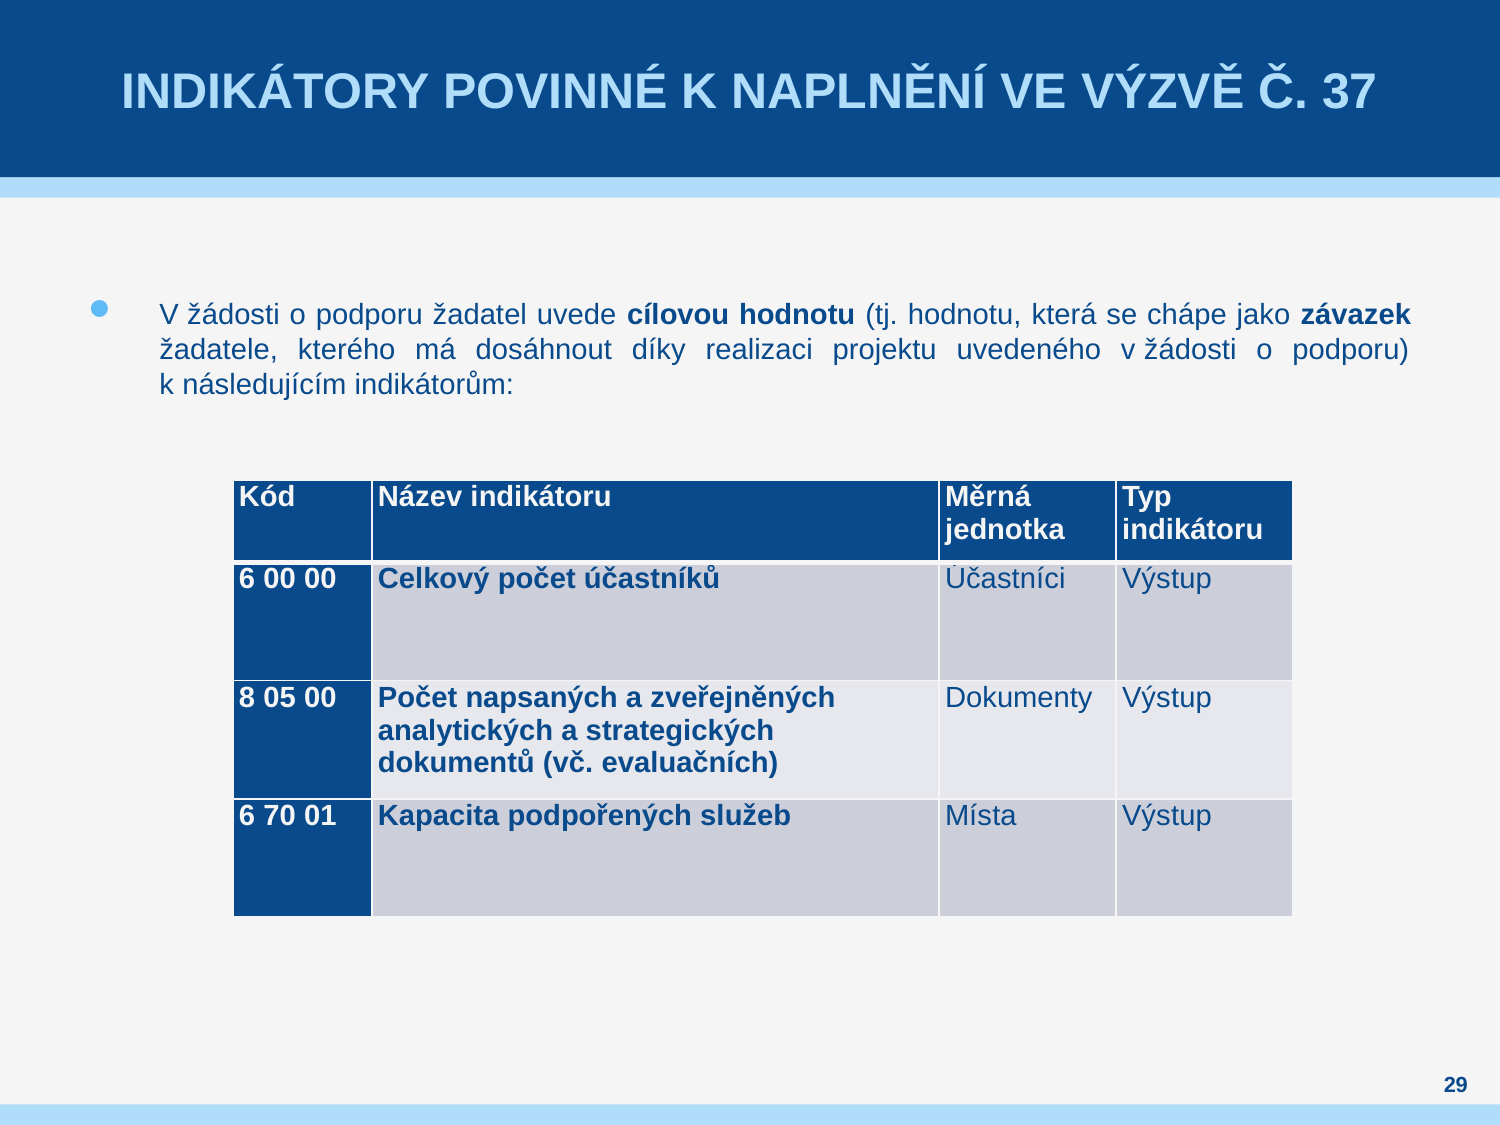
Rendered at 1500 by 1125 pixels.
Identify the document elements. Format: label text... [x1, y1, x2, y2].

table_header Měrná jednotka [940, 481, 1115, 560]
table_header Typ indikátoru [1117, 481, 1292, 560]
table_cell Výstup [1117, 681, 1292, 798]
table_cell Dokumenty [940, 681, 1115, 798]
table_cell Výstup [1117, 565, 1292, 680]
table_cell Místa [940, 800, 1115, 916]
table_cell Počet napsaných a zveřejněných analytických a strategických dokumentů (vč. evaluačních) [373, 681, 938, 798]
table_cell Účastníci [940, 565, 1115, 680]
table_cell Kapacita podpořených služeb [373, 800, 938, 916]
table_header Název indikátoru [373, 481, 938, 560]
table_cell 6 00 00 [234, 565, 371, 680]
list V žádosti o podporu žadatel uvede cílovou hodnotu (tj. hodnotu, která se chápe jako závazek žadatele, kterého má dosáhnout díky realizaci projektu uvedeného v žádosti o podporu) k následujícím indikátorům: [88, 295, 1412, 1035]
table_cell Výstup [1117, 800, 1292, 916]
slide_number 29 [1417, 1068, 1495, 1099]
table_cell 8 05 00 [234, 681, 371, 798]
table_header Kód [234, 481, 371, 560]
table_cell Celkový počet účastníků [373, 565, 938, 680]
table_cell 6 70 01 [234, 800, 371, 916]
title Indikátory povinné k naplnění ve výzvě č. 37 [59, 0, 1441, 178]
